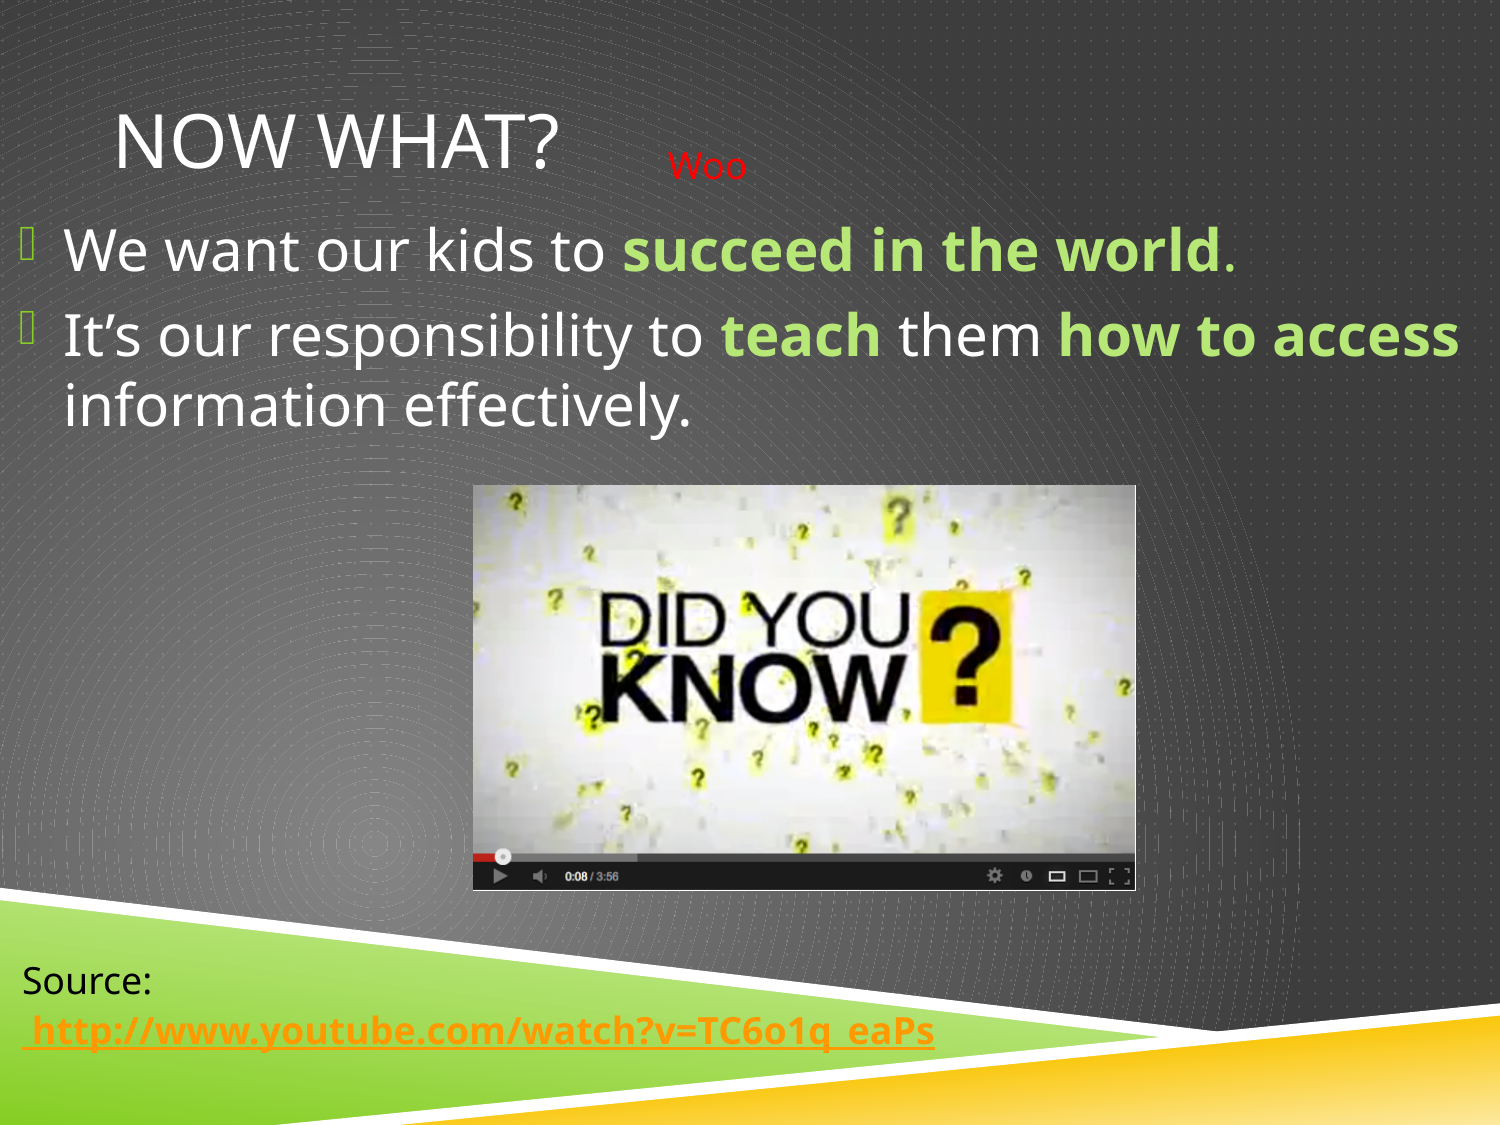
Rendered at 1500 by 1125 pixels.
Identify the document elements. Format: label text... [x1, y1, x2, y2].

text_box Woo [653, 134, 962, 195]
picture [473, 485, 1137, 891]
text_box http://www.youtube.com/watch?v=TC6o1q_eaPs [7, 999, 1037, 1066]
title Now What? [112, 45, 1388, 205]
list We want our kids to succeed in the world. It’s our responsibility to teach them how to access information effectively. [7, 205, 1481, 459]
text_box Source: [7, 949, 318, 1010]
